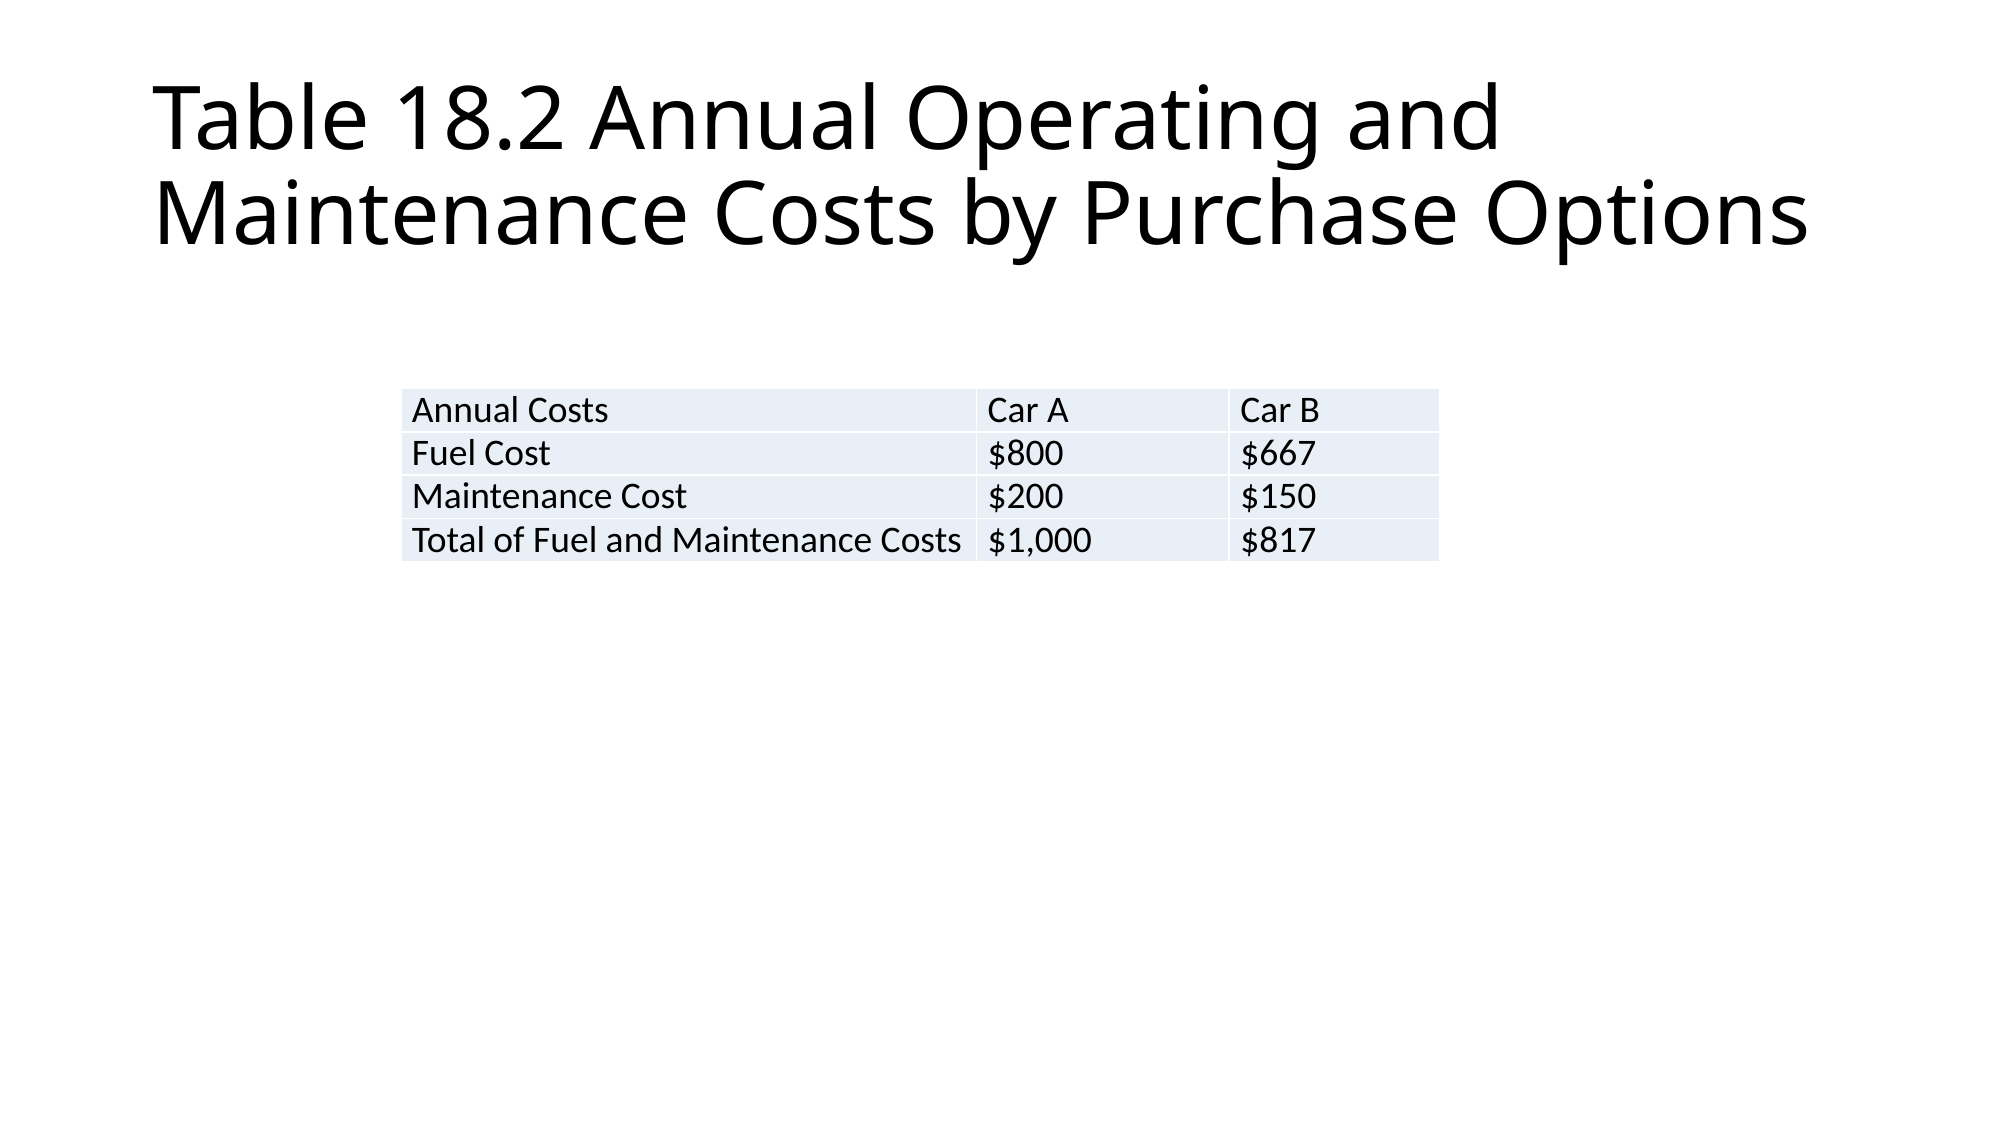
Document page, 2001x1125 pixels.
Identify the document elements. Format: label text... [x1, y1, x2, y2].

table_cell $200 [977, 476, 1228, 518]
table_header Car A [977, 389, 1228, 431]
table_header Annual Costs [402, 389, 976, 431]
table_cell Fuel Cost [402, 433, 976, 474]
table_cell $667 [1230, 433, 1439, 474]
table_header Car B [1230, 389, 1439, 431]
table_cell $800 [977, 433, 1228, 474]
table_cell Maintenance Cost [402, 476, 976, 518]
title Table 18.2 Annual Operating and Maintenance Costs by Purchase Options [137, 59, 1863, 278]
table_cell $817 [1230, 519, 1439, 561]
table_cell $150 [1230, 476, 1439, 518]
table_cell $1,000 [977, 519, 1228, 561]
table_cell Total of Fuel and Maintenance Costs [402, 519, 976, 561]
